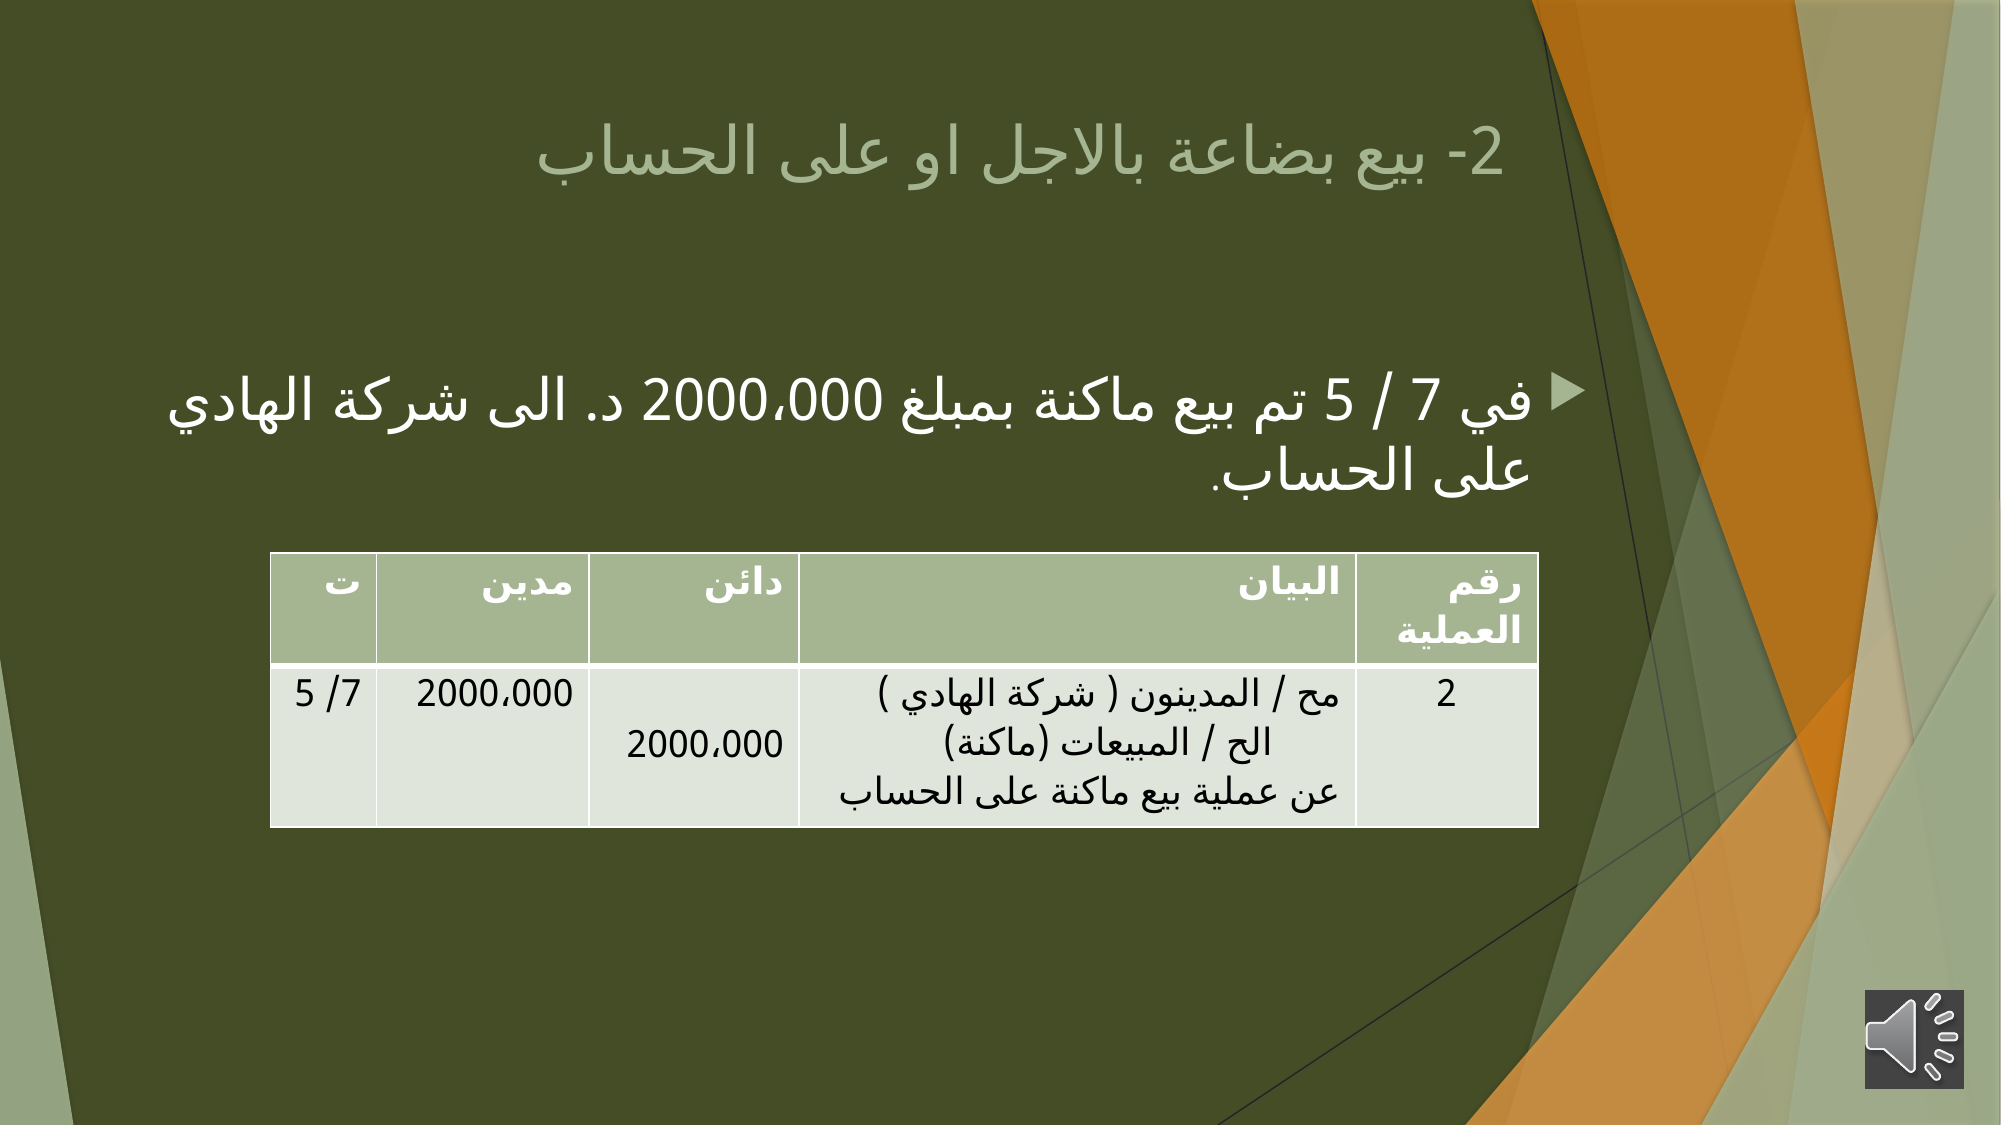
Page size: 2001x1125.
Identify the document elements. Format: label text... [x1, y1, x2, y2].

table_header مدين [377, 554, 588, 663]
table_header رقم العملية [1357, 554, 1537, 663]
table_cell مح / المدينون ( شركة الهادي ) الح / المبيعات (ماكنة) عن عملية بيع ماكنة على الحساب [800, 669, 1355, 826]
table_header البيان [800, 554, 1355, 663]
list في 7 / 5 تم بيع ماكنة بمبلغ 2000،000 د. الى شركة الهادي على الحساب. [111, 354, 1606, 992]
title 2- بيع بضاعة بالاجل او على الحساب [111, 99, 1522, 317]
table_cell 2 [1357, 669, 1537, 826]
picture [1864, 989, 1966, 1091]
table_header ت [271, 554, 376, 663]
table_cell 2000،000 [590, 669, 798, 826]
table_cell 2000،000 [377, 669, 588, 826]
table_cell 7/ 5 [271, 669, 376, 826]
table_header دائن [590, 554, 798, 663]
